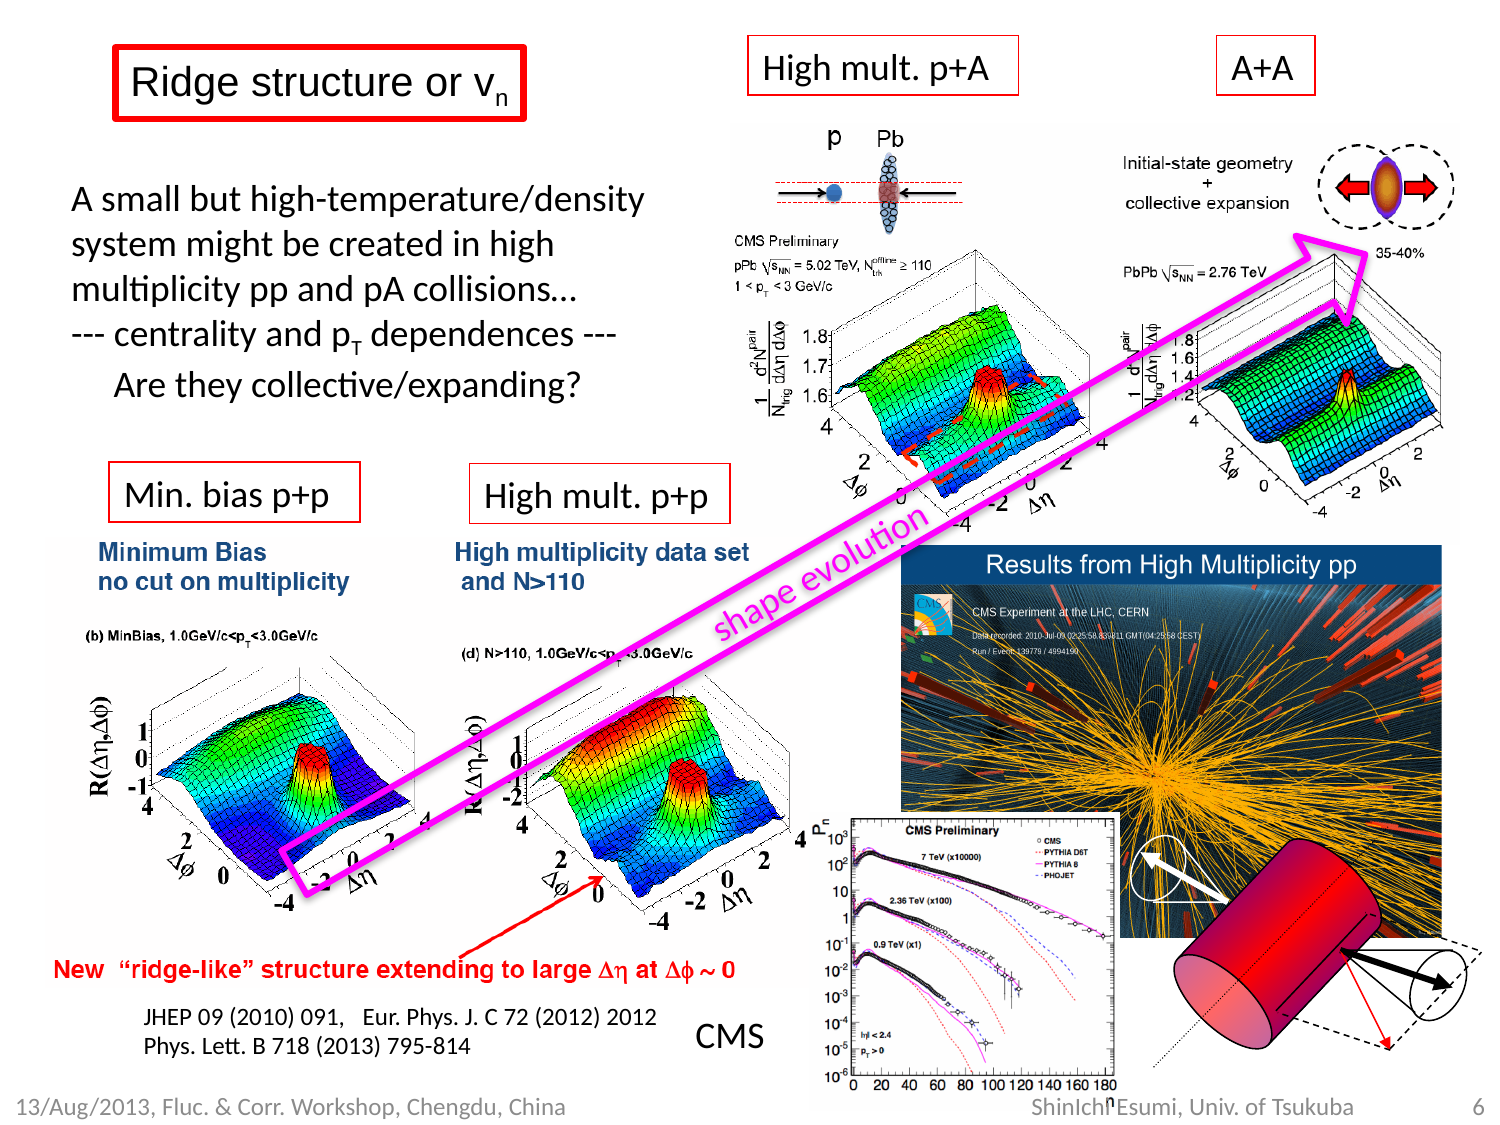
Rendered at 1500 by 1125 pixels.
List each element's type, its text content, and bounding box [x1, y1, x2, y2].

text_box shape evolution [813, 552, 896, 604]
slide_number 13/Aug/2013, Fluc. & Corr. Workshop, Chengdu, China [0, 1086, 585, 1125]
text_box CMS [680, 1003, 780, 1064]
text_box High mult. p+A [747, 35, 1019, 96]
text_box A small but high-temperature/density system might be created in high multiplicity pp and pA collisions… --- centrality and pT dependences --- Are they collective/expanding? [56, 166, 693, 413]
slide_number 6 [1395, 1086, 1500, 1124]
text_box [1133, 821, 1480, 1072]
picture [45, 122, 1461, 1111]
text_box High mult. p+p [469, 463, 724, 524]
footer ShinIchi Esumi, Univ. of Tsukuba [1006, 1086, 1380, 1124]
text_box Ridge structure or vn [115, 47, 524, 119]
text_box Min. bias p+p [109, 462, 360, 522]
text_box JHEP 09 (2010) 091, Eur. Phys. J. C 72 (2012) 2012 Phys. Lett. B 718 (2013) 795-814 [128, 997, 679, 1068]
text_box A+A [1216, 35, 1315, 96]
